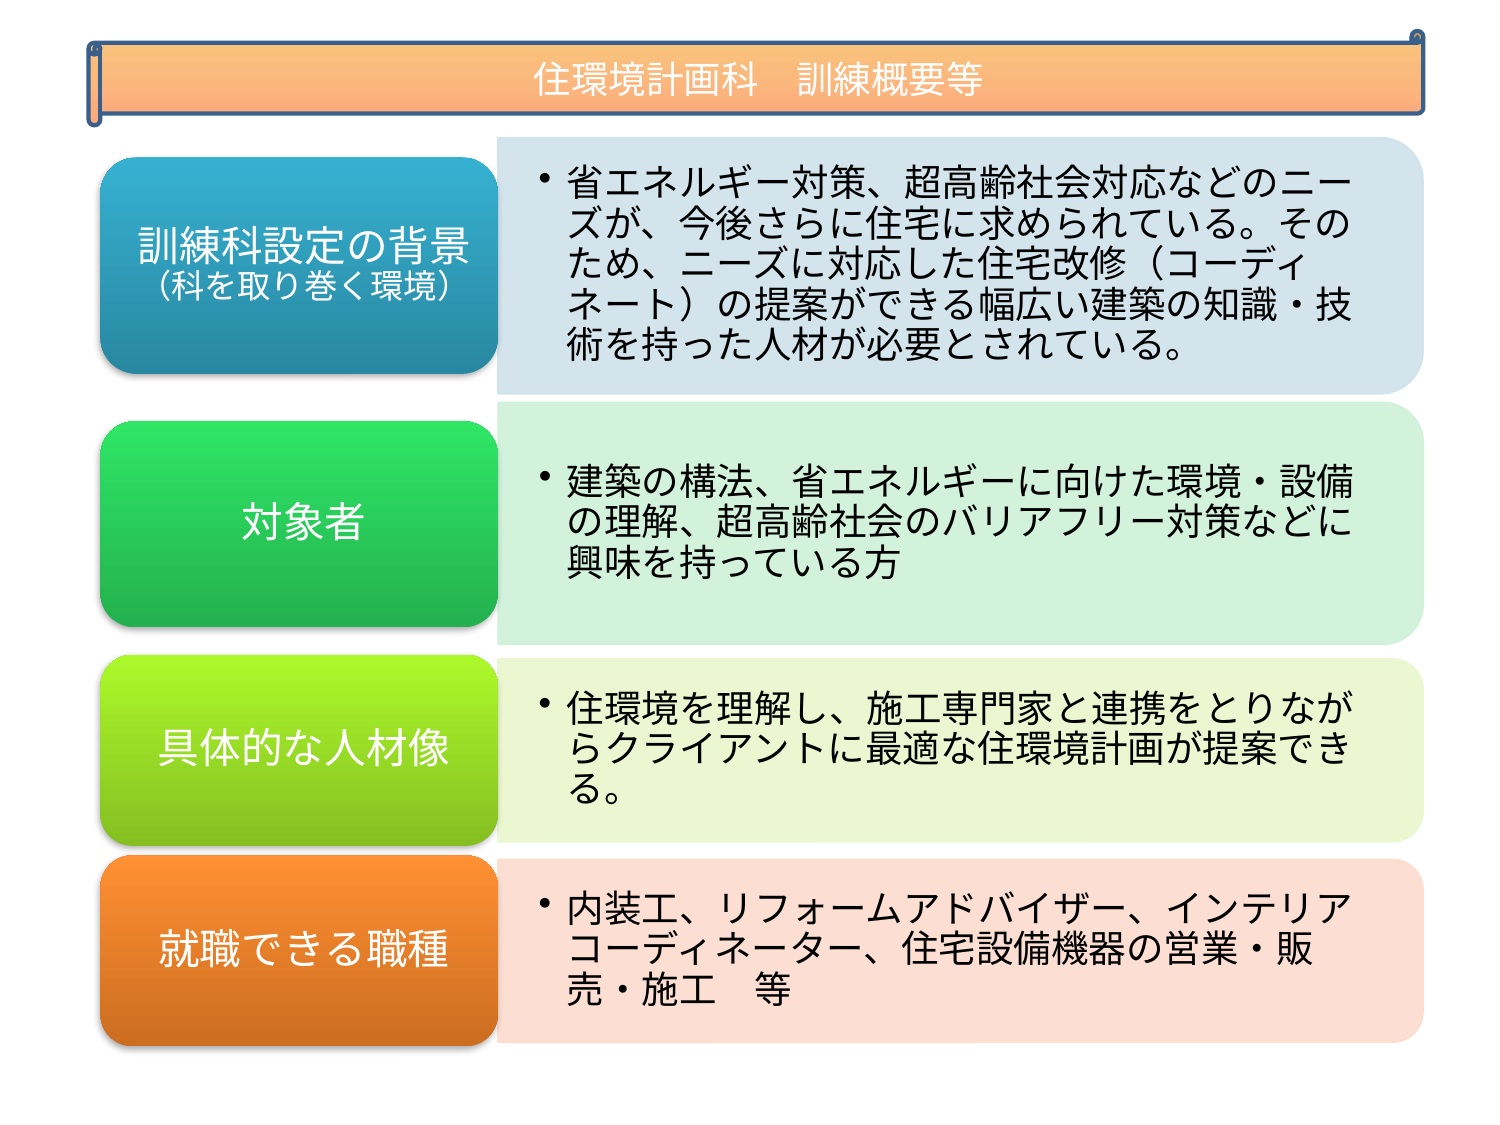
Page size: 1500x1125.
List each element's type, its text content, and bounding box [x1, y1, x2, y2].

text_box 住環境計画科 訓練概要等 [86, 28, 1426, 128]
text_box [100, 136, 1424, 1047]
